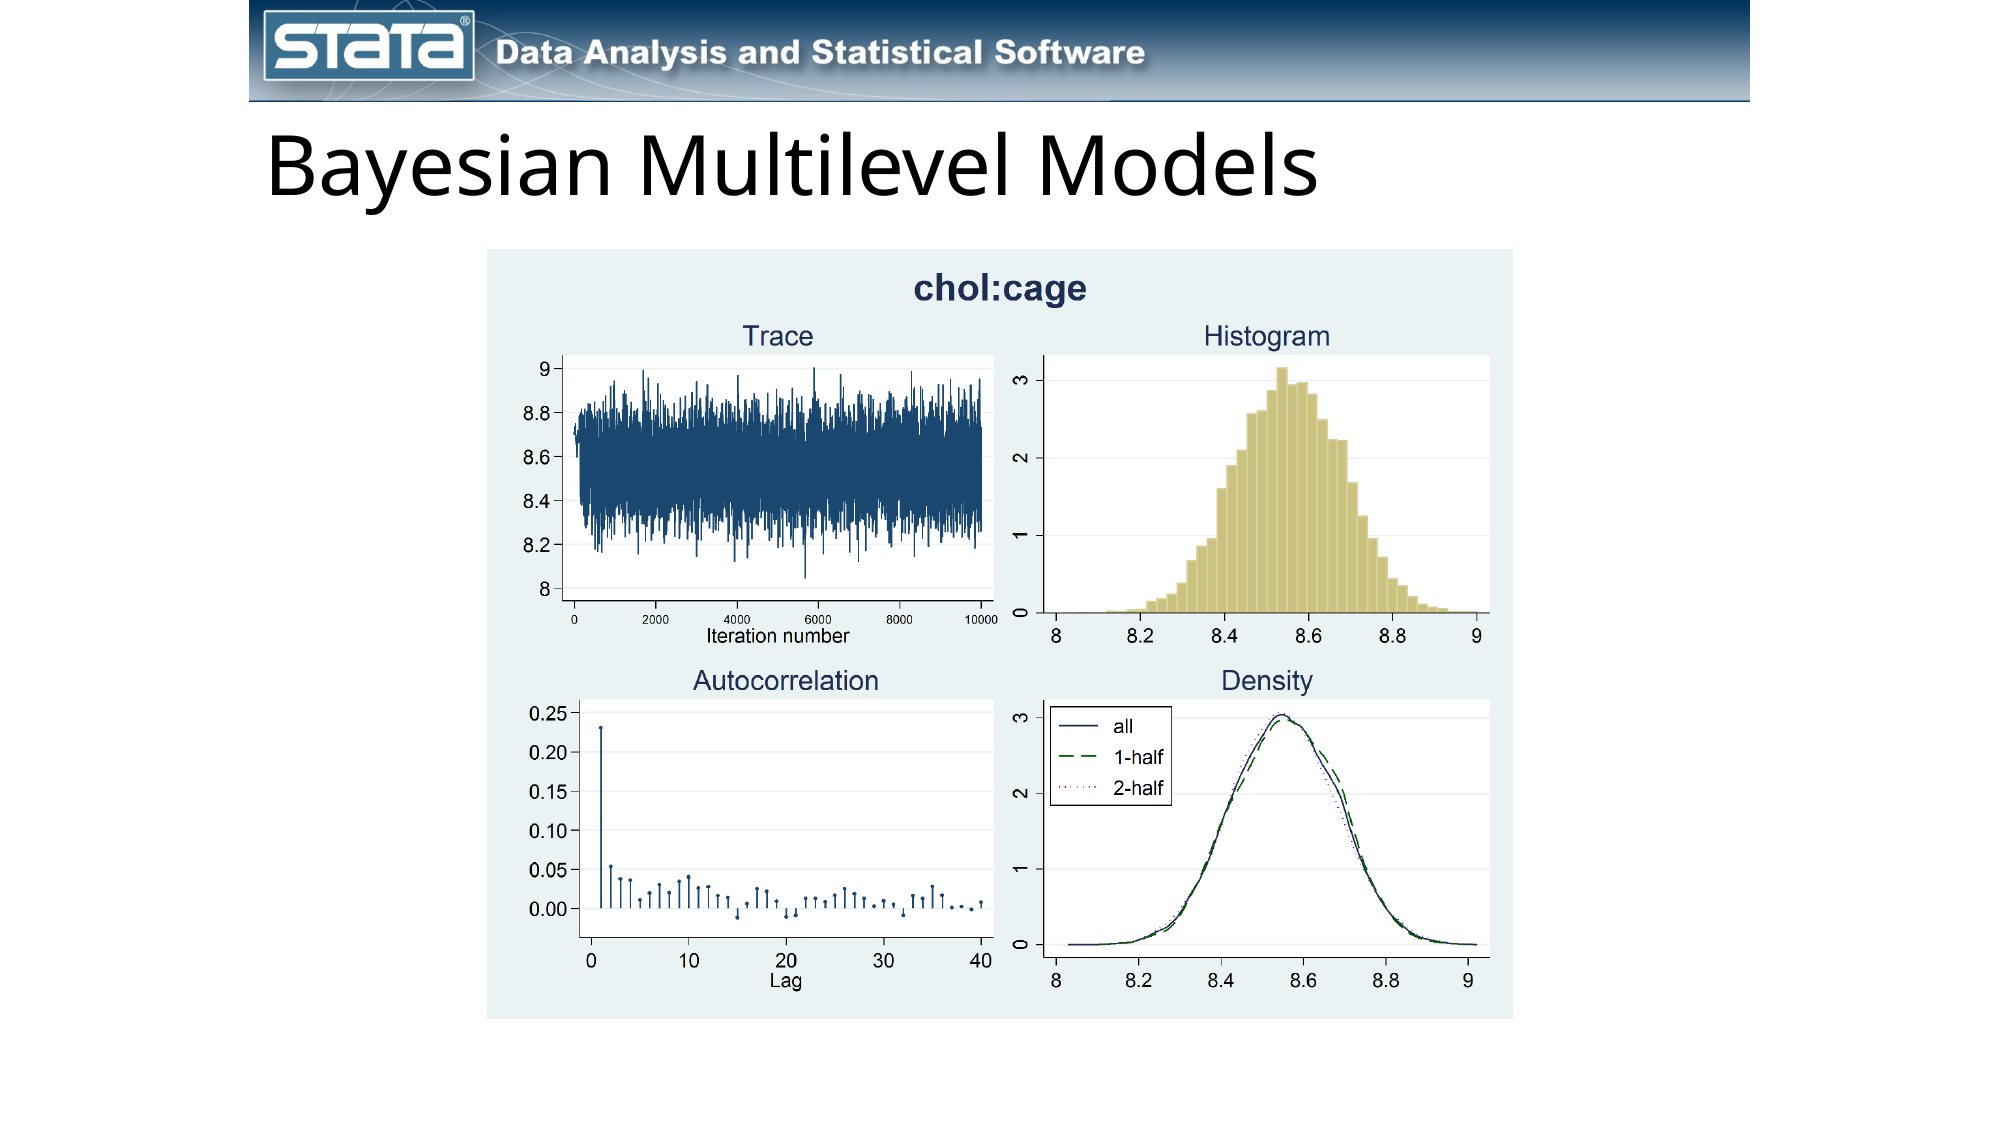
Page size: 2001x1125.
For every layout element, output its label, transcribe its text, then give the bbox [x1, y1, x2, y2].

picture [249, 0, 1750, 102]
title Bayesian Multilevel Models [249, 102, 1750, 238]
picture [487, 249, 1513, 1019]
